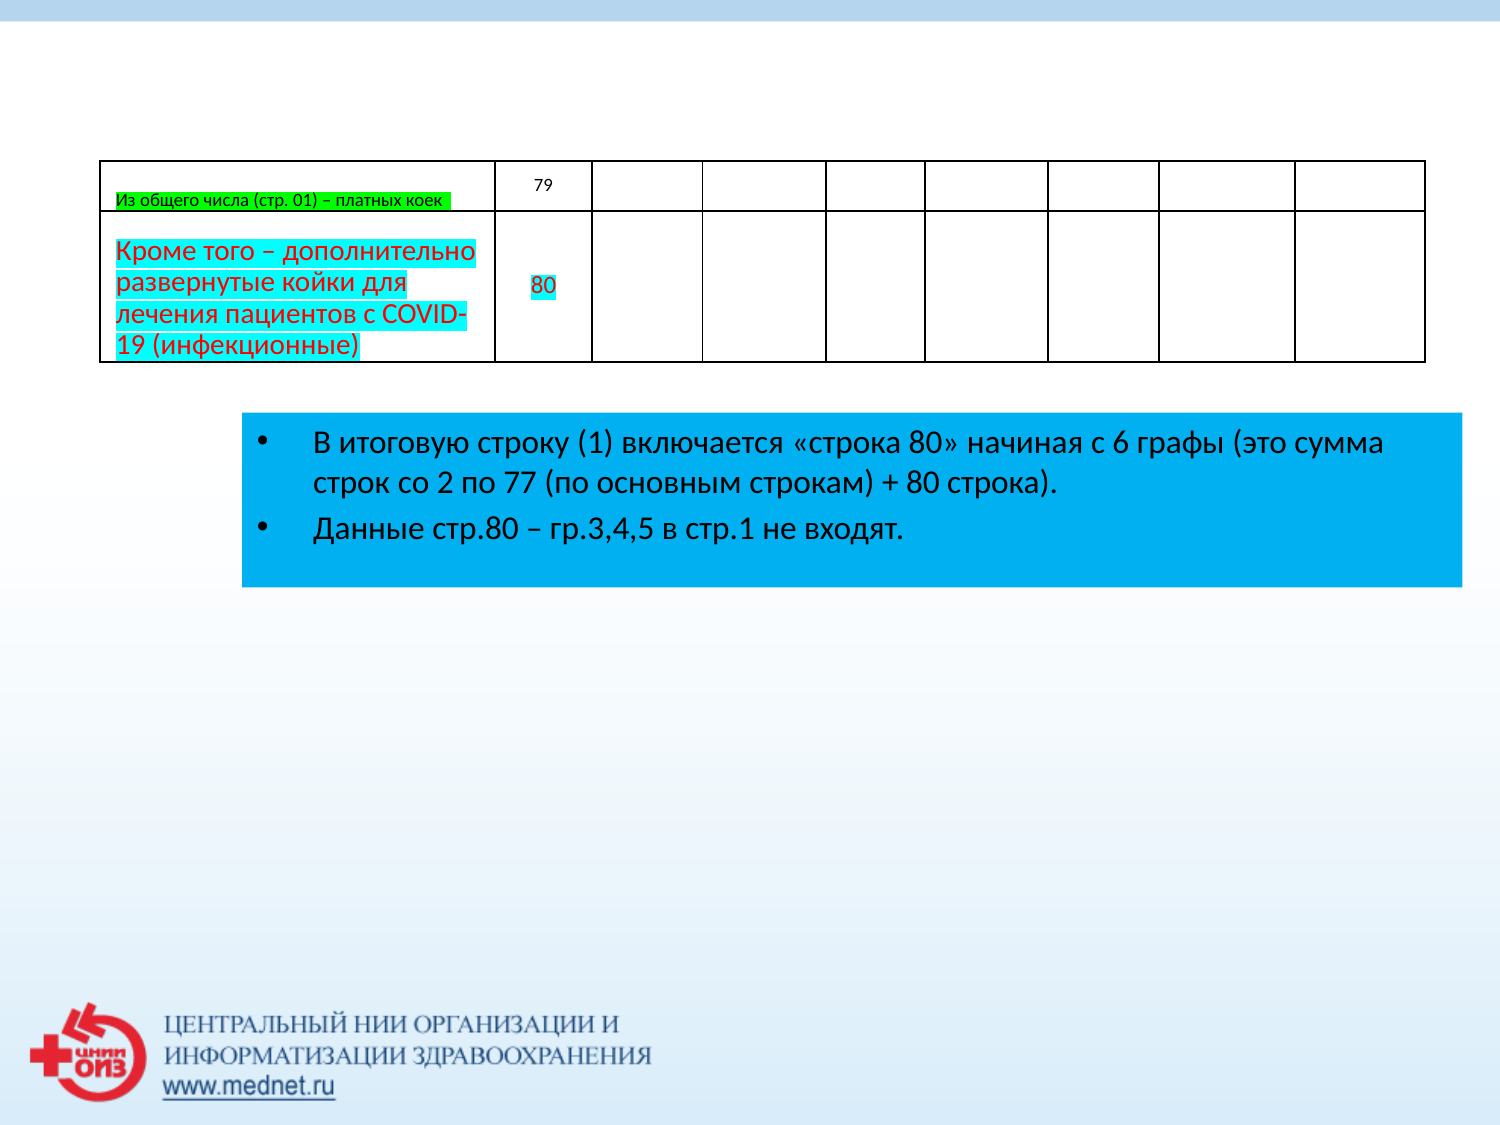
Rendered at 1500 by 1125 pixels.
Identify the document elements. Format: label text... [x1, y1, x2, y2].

table_header [1049, 162, 1158, 210]
table_header [1296, 162, 1424, 210]
table_header [1160, 162, 1294, 210]
table_header Из общего числа (стр. 01) – платных коек [101, 162, 494, 210]
table_cell [1049, 212, 1158, 361]
table_cell [703, 212, 825, 361]
table_cell [593, 212, 702, 361]
table_cell 80 [496, 212, 591, 361]
table_header [593, 162, 702, 210]
text_box В итоговую строку (1) включается «строка 80» начиная с 6 графы (это сумма строк со 2 по 77 (по основным строкам) + 80 строка). Данные стр.80 – гр.3,4,5 в стр.1 не входят. [242, 412, 1463, 588]
table_cell [1160, 212, 1294, 361]
picture [0, 0, 1500, 1125]
table_header [703, 162, 825, 210]
table_header [827, 162, 924, 210]
table_header [926, 162, 1047, 210]
table_cell [827, 212, 924, 361]
table_cell [1296, 212, 1424, 361]
table_cell [926, 212, 1047, 361]
table_cell Кроме того – дополнительно развернутые койки для лечения пациентов с COVID- 19 (инфекционные) [101, 212, 494, 361]
table_header 79 [496, 162, 591, 210]
